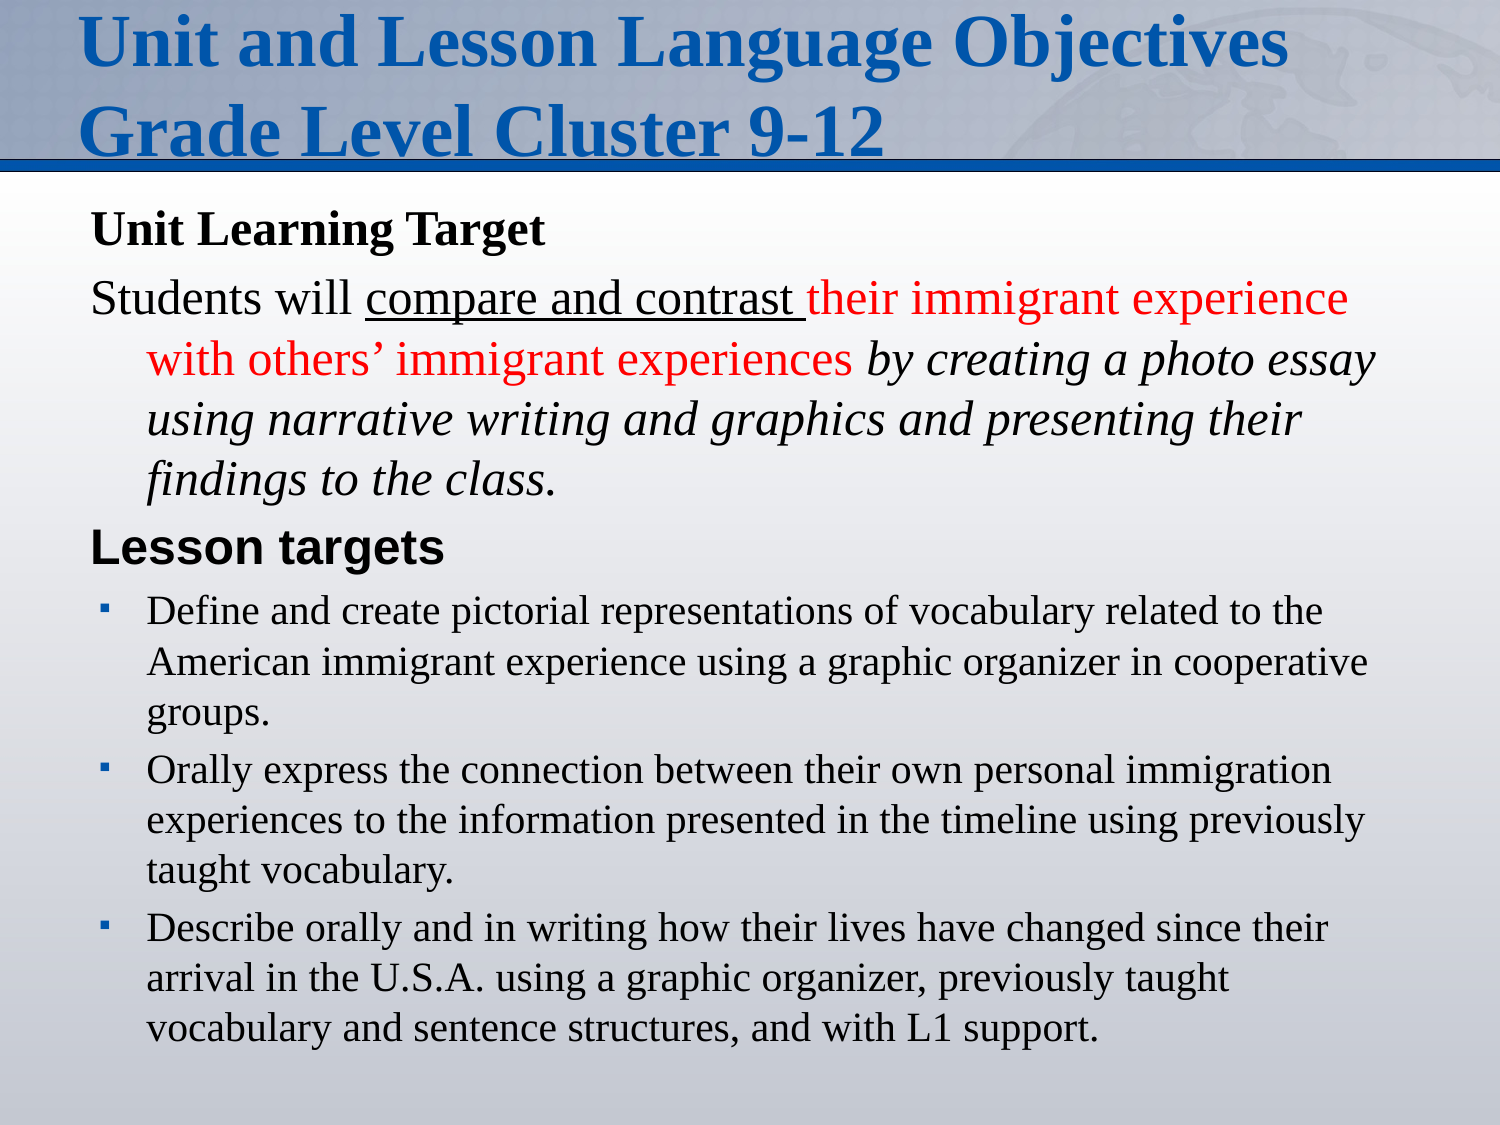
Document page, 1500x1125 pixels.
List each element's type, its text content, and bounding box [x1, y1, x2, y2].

picture [0, 0, 1500, 1125]
title Unit and Lesson Language Objectives Grade Level Cluster 9-12 [62, 0, 1413, 176]
list Unit Learning Target Students will compare and contrast their immigrant experience with others’ immigrant experiences by creating a photo essay using narrative writing and graphics and presenting their findings to the class. Lesson targets Define and create pictorial representations of vocabulary related to the American immigrant experience using a graphic organizer in cooperative groups. Orally express the connection between their own personal immigration experiences to the information presented in the timeline using previously taught vocabulary. Describe orally and in writing how their lives have changed since their arrival in the U.S.A. using a graphic organizer, previously taught vocabulary and sentence structures, and with L1 support. [74, 187, 1426, 1006]
